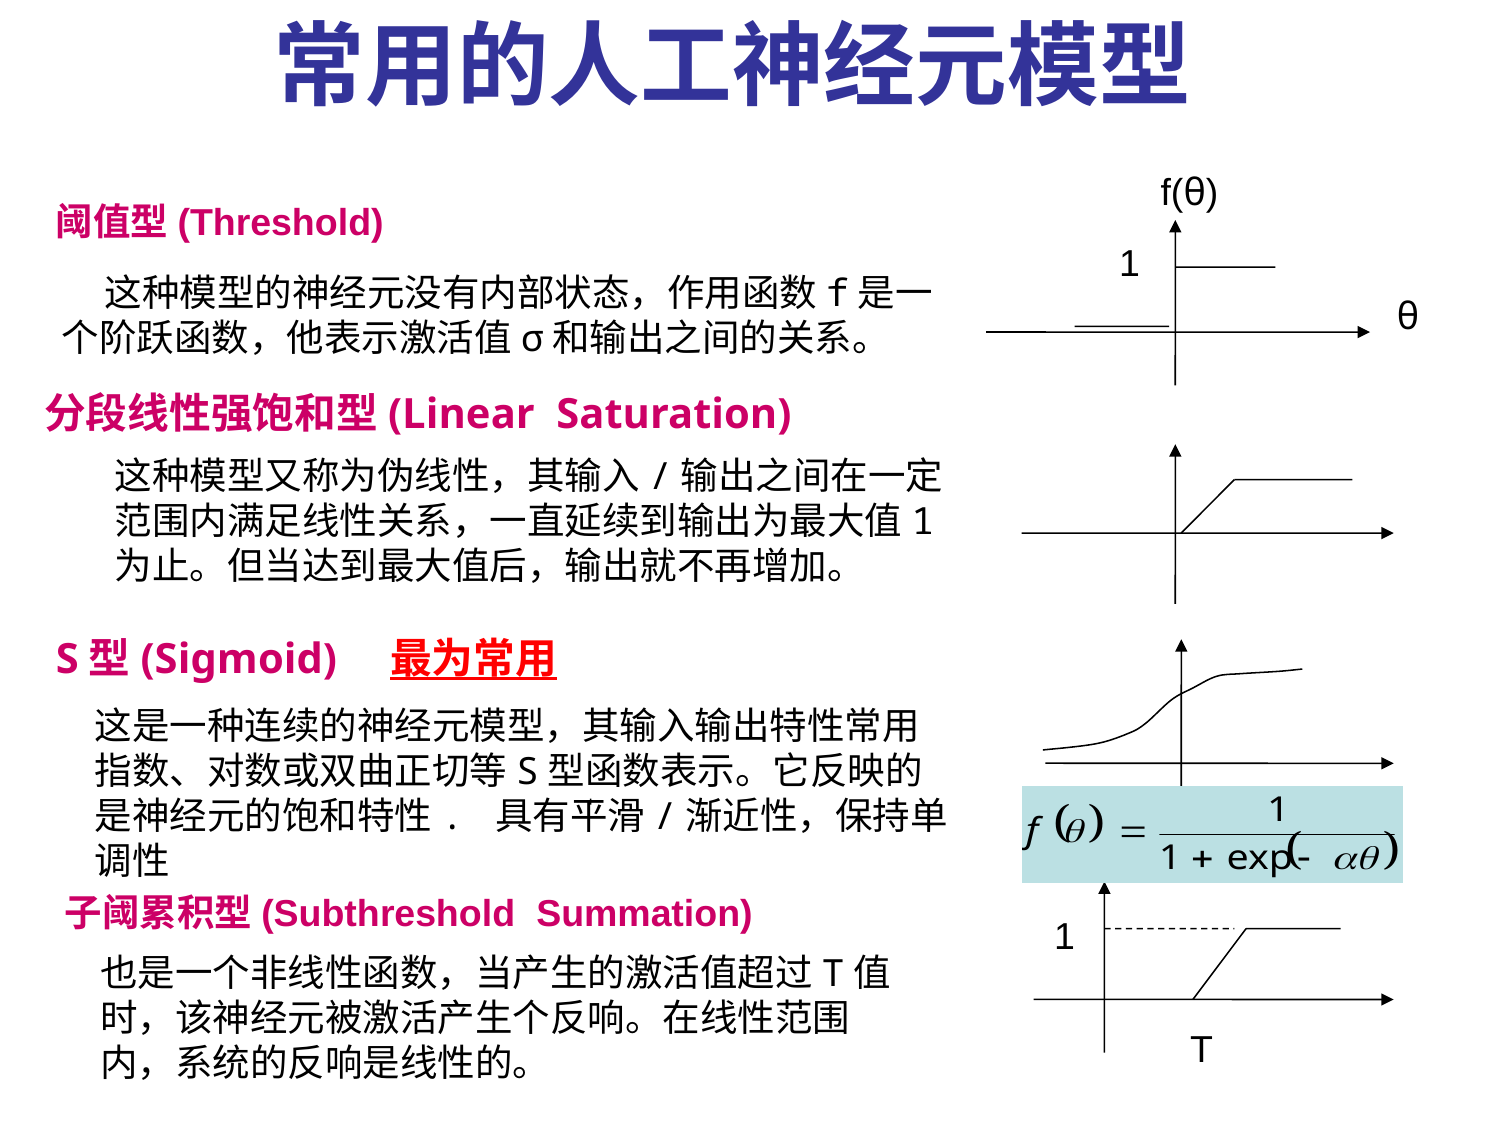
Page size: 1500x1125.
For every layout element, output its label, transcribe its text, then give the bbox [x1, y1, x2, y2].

text_box [1175, 639, 1188, 693]
text_box [1182, 757, 1394, 770]
text_box 也是一个非线性函数，当产生的激活值超过T值时，该神经元被激活产生个反响。在线性范围内，系统的反响是线性的。 [29, 941, 927, 1092]
text_box [1169, 444, 1182, 604]
text_box T [1175, 1017, 1235, 1077]
text_box 阈值型(Threshold) [41, 190, 402, 251]
text_box 这是一种连续的神经元模型，其输入输出特性常用指数、对数或双曲正切等S型函数表示。它反映的是神经元的饱和特性. 具有平滑/渐近性，保持单调性 [23, 694, 969, 890]
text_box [1022, 785, 1404, 884]
text_box [1176, 526, 1394, 540]
text_box [1176, 325, 1371, 339]
text_box 这种模型的神经元没有内部状态，作用函数f是一个阶跃函数，他表示激活值σ和输出之间的关系。 [47, 261, 951, 366]
text_box f(θ) [1145, 160, 1270, 221]
text_box 常用的人工神经元模型 [0, 0, 1465, 125]
text_box θ [1382, 284, 1453, 345]
text_box 分段线性强饱和型(Linear Saturation) [29, 379, 815, 445]
text_box [1042, 669, 1303, 751]
text_box [1194, 993, 1394, 1006]
text_box 1 [1104, 231, 1164, 292]
text_box 子阈累积型(Subthreshold Summation) [49, 881, 783, 941]
text_box 这种模型又称为伪线性，其输入/输出之间在一定范围内满足线性关系，一直延续到输出为最大值1为止。但当达到最大值后，输出就不再增加。 [100, 444, 975, 594]
text_box S型(Sigmoid) 最为常用 [41, 624, 644, 690]
text_box 1 [1039, 904, 1081, 965]
text_box [1169, 221, 1182, 267]
